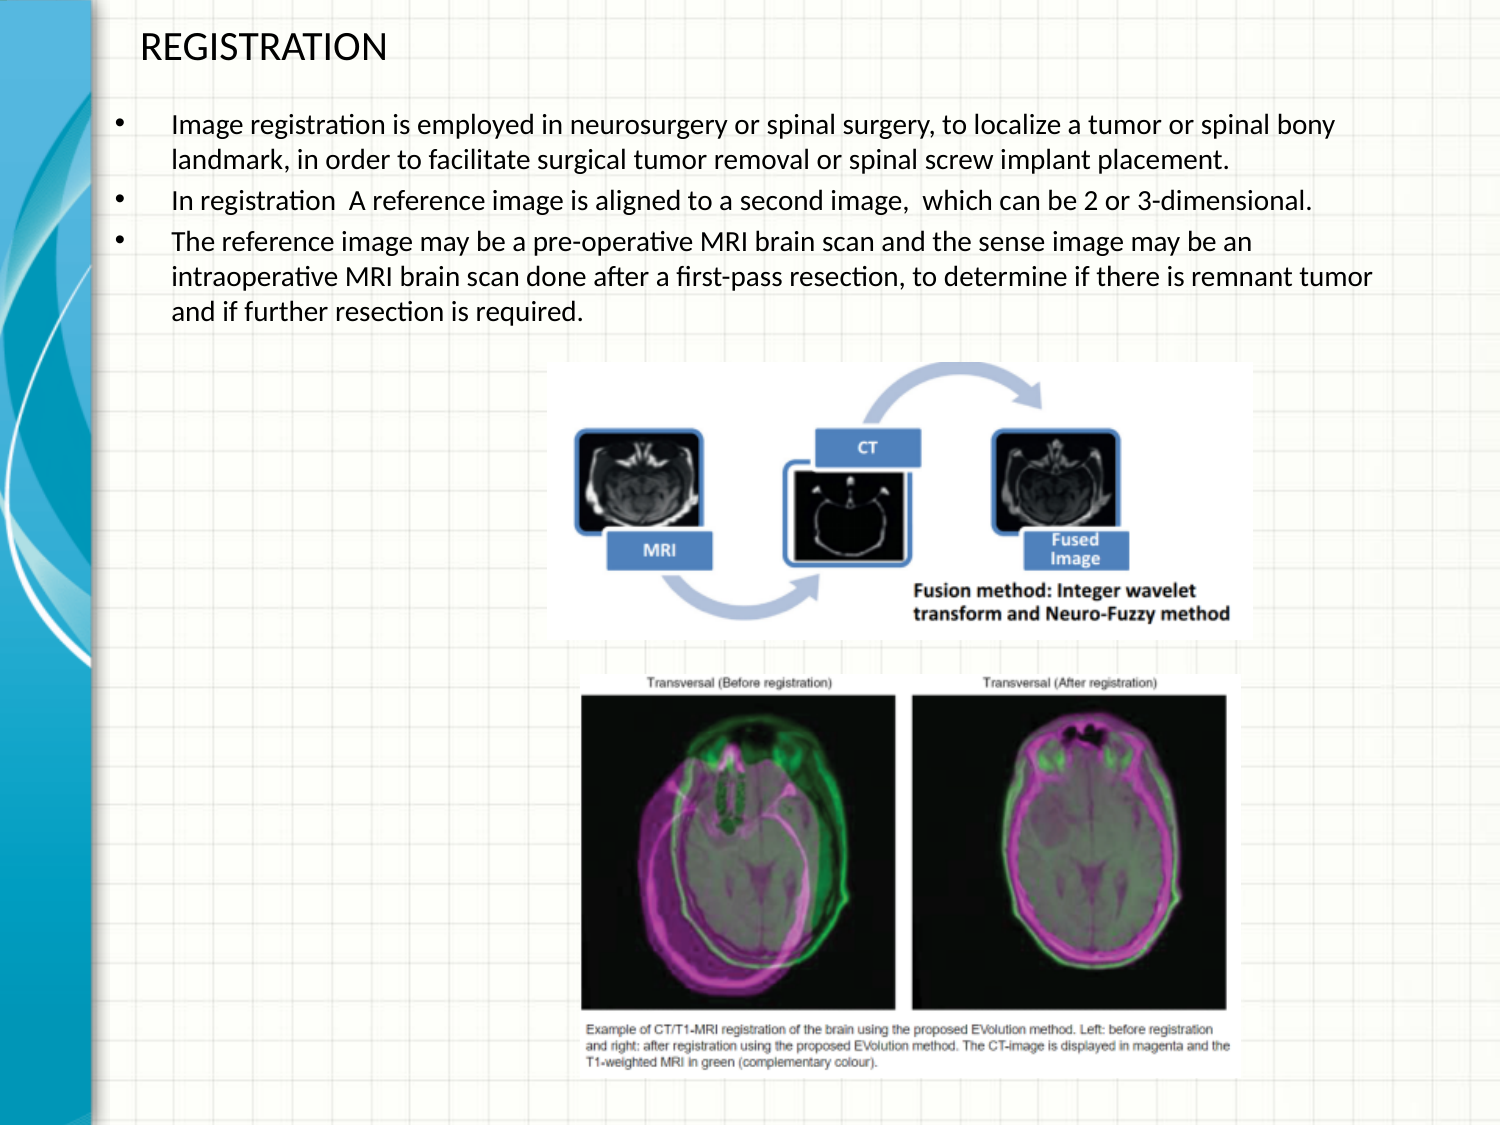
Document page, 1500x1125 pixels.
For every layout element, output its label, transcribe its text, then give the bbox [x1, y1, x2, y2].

picture [547, 362, 1254, 641]
picture [0, 0, 1500, 1125]
list Image registration is employed in neurosurgery or spinal surgery, to localize a tumor or spinal bony landmark, in order to facilitate surgical tumor removal or spinal screw implant placement. In registration A reference image is aligned to a second image, which can be 2 or 3-dimensional. The reference image may be a pre-operative MRI brain scan and the sense image may be an intraoperative MRI brain scan done after a first-pass resection, to determine if there is remnant tumor and if further resection is required. [99, 97, 1425, 803]
title REGISTRATION [125, 0, 1450, 138]
